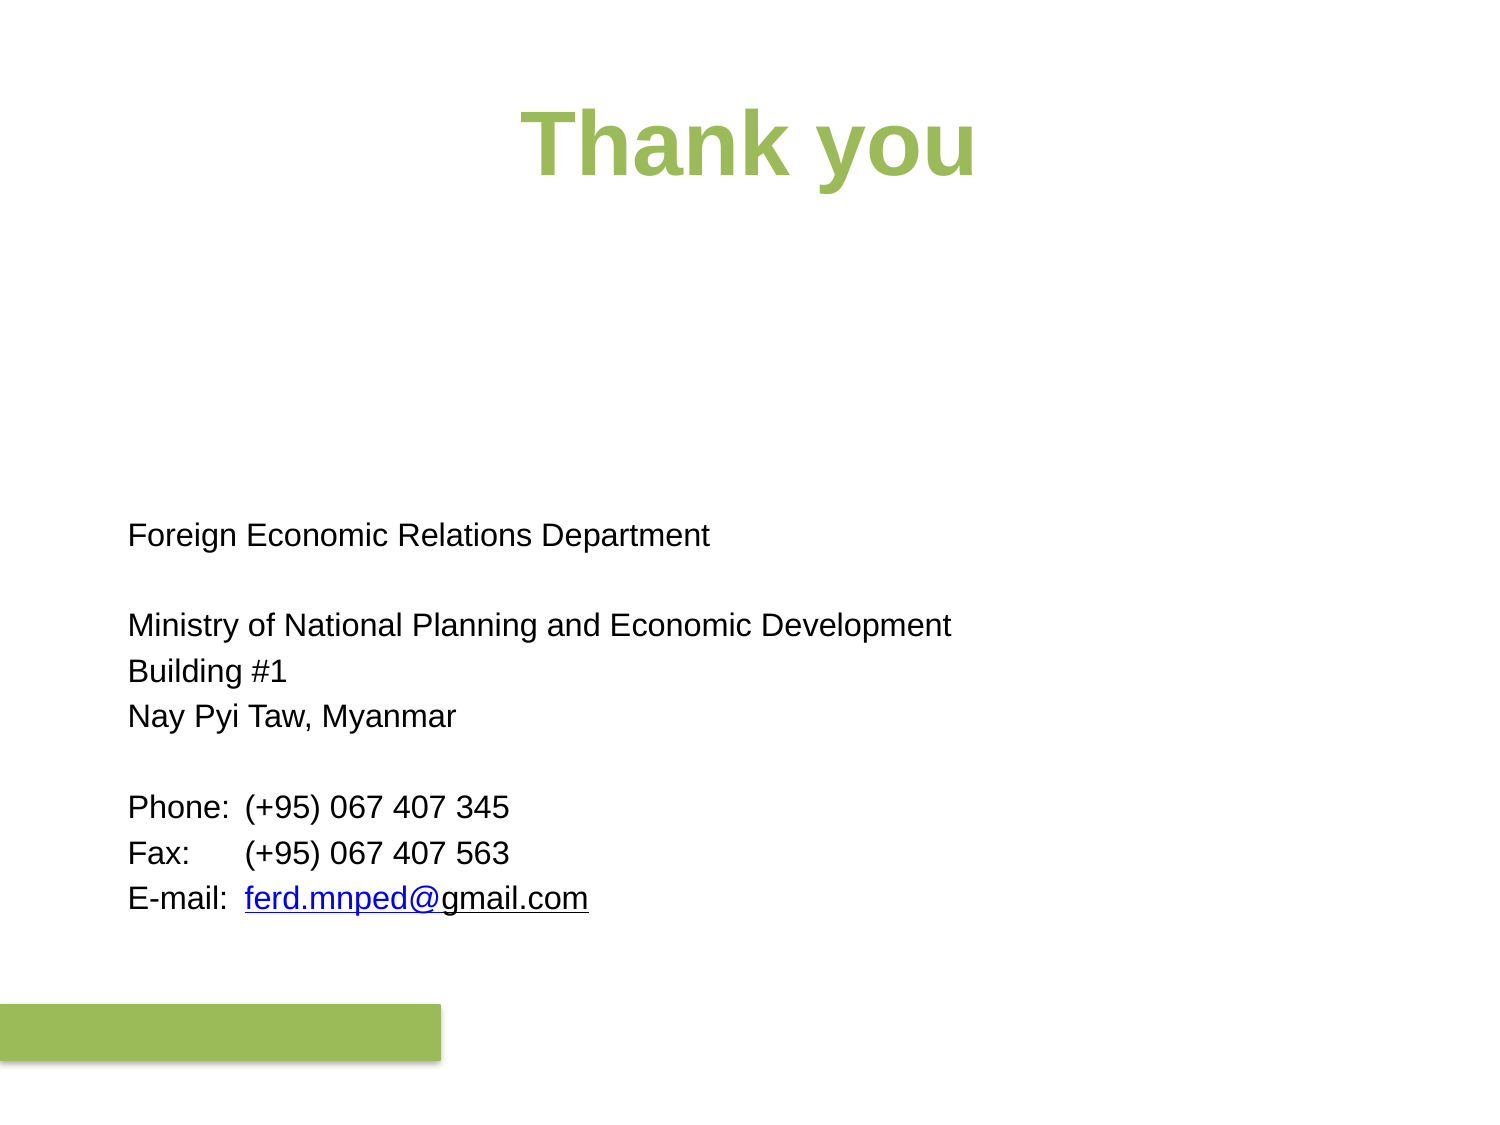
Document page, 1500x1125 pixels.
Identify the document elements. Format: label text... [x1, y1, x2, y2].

text_box Foreign Economic Relations Department Ministry of National Planning and Economic Development Building #1 Nay Pyi Taw, Myanmar Phone: (+95) 067 407 345 Fax: (+95) 067 407 563 E-mail: ferd.mnped@gmail.com [112, 505, 1425, 925]
text_box [0, 1004, 441, 1061]
title Thank you [75, 45, 1425, 233]
